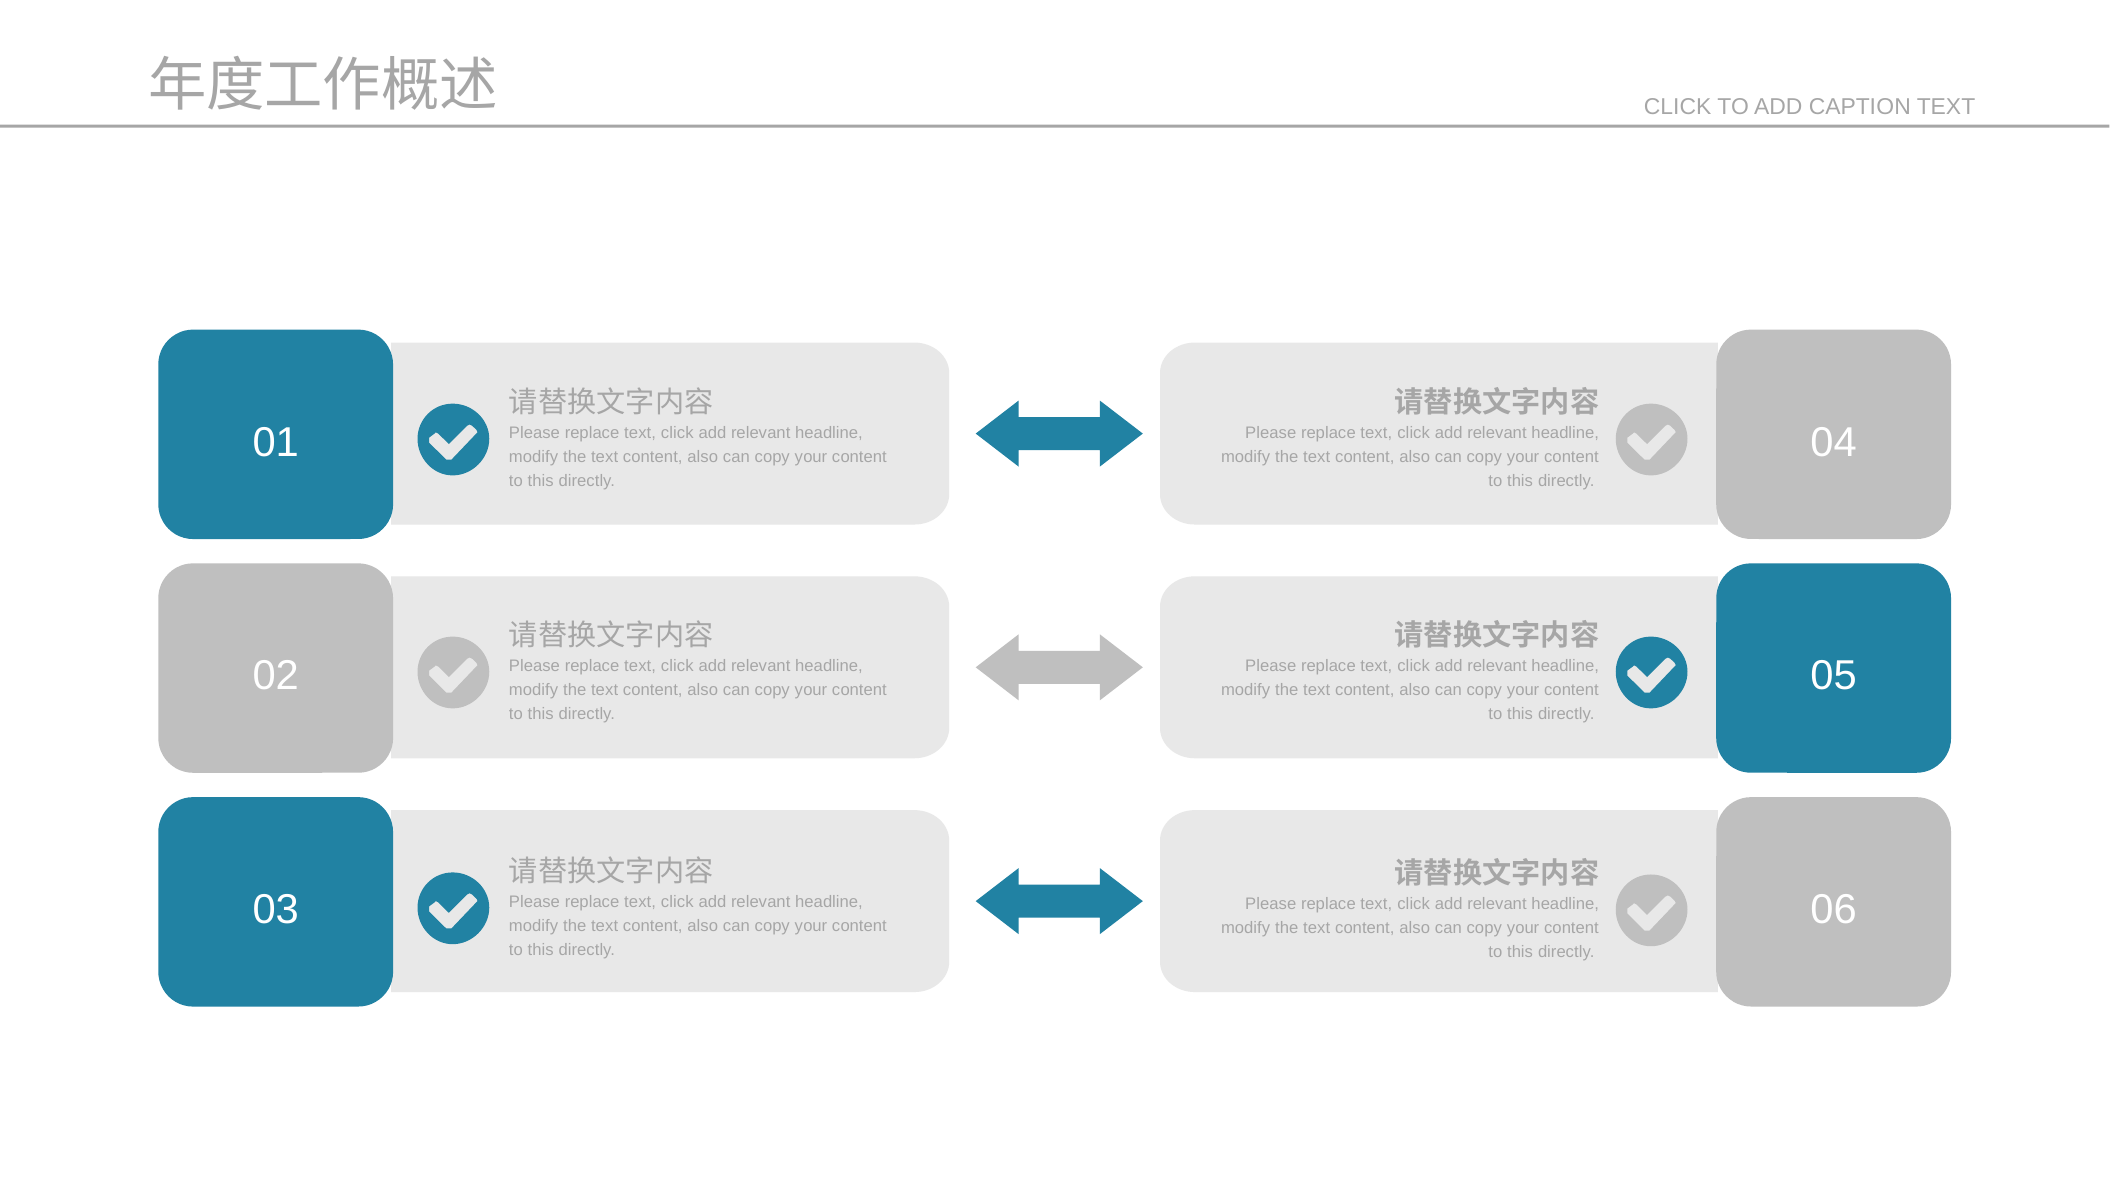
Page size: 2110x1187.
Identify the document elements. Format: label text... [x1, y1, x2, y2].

text_box [1615, 403, 1688, 476]
text_box 年度工作概述 [148, 47, 528, 118]
text_box 06 [1715, 796, 1953, 1008]
text_box 01 [157, 328, 395, 541]
text_box [974, 632, 1145, 703]
text_box [0, 124, 2110, 129]
text_box [974, 865, 1145, 937]
text_box [1158, 575, 1720, 760]
text_box [417, 636, 490, 709]
text_box [1615, 874, 1688, 947]
text_box [417, 403, 490, 476]
text_box 02 [157, 562, 395, 774]
text_box [974, 398, 1145, 469]
text_box CLICK TO ADD CAPTION TEXT [1596, 91, 1976, 119]
text_box 请替换文字内容 Please replace text, click add relevant headline, modify the text content, also can copy your content to this directly. [1211, 847, 1600, 961]
text_box [1158, 809, 1720, 994]
text_box [390, 341, 951, 526]
text_box 请替换文字内容 Please replace text, click add relevant headline, modify the text content, also can copy your content to this directly. [1211, 609, 1600, 723]
text_box [417, 872, 490, 945]
text_box [390, 809, 951, 994]
text_box 请替换文字内容 Please replace text, click add relevant headline, modify the text content, also can copy your content to this directly. [508, 376, 897, 490]
text_box [1158, 341, 1720, 526]
text_box 请替换文字内容 Please replace text, click add relevant headline, modify the text content, also can copy your content to this directly. [508, 609, 897, 723]
text_box 请替换文字内容 Please replace text, click add relevant headline, modify the text content, also can copy your content to this directly. [508, 844, 897, 959]
text_box 请替换文字内容 Please replace text, click add relevant headline, modify the text content, also can copy your content to this directly. [1211, 376, 1600, 490]
text_box 05 [1715, 562, 1953, 774]
text_box 04 [1715, 328, 1953, 541]
text_box [1615, 636, 1688, 709]
text_box [390, 575, 951, 760]
text_box 03 [157, 796, 395, 1008]
